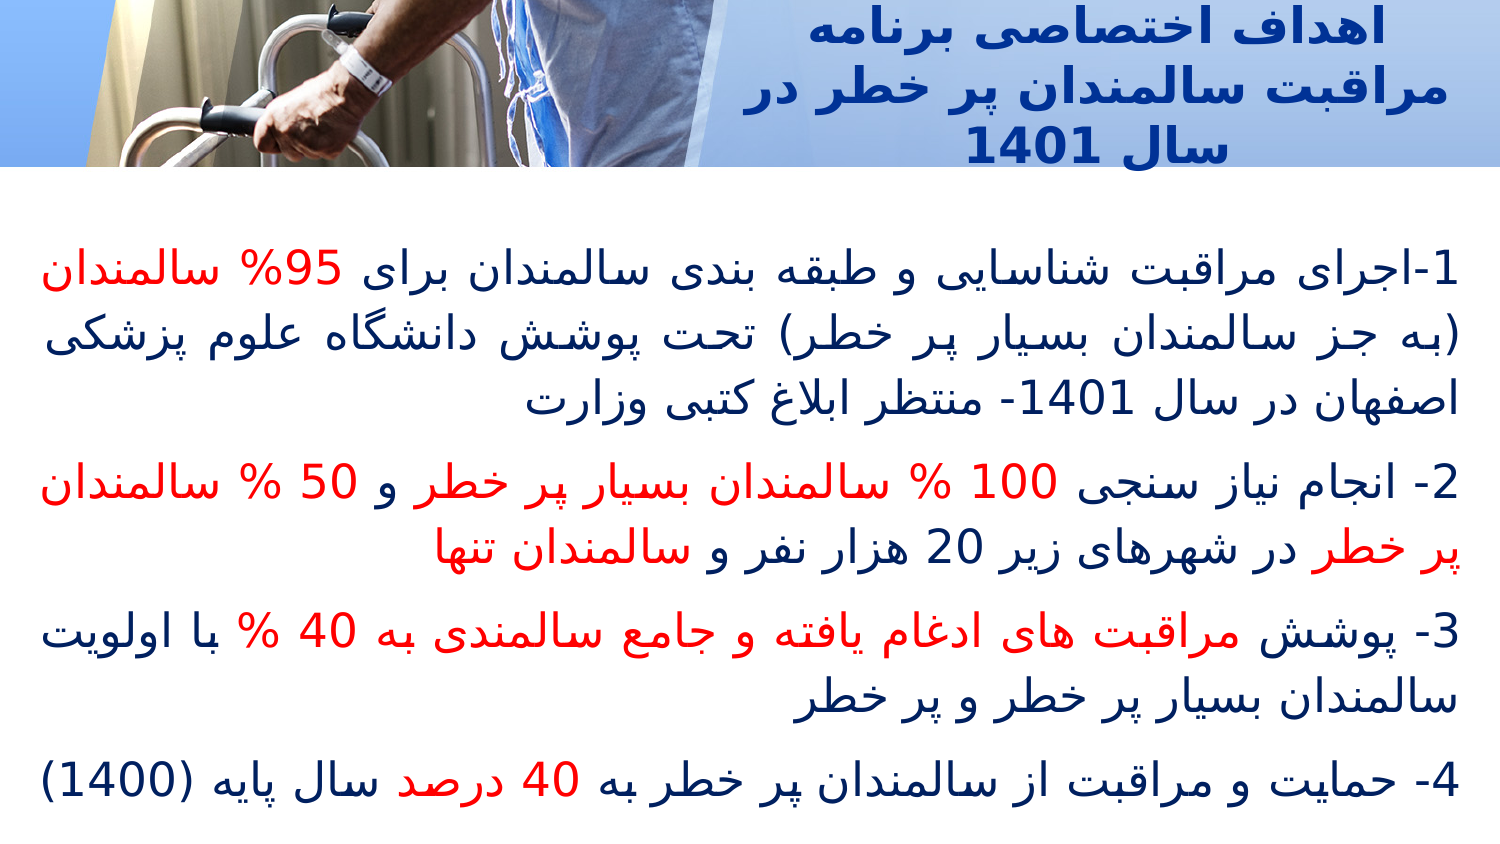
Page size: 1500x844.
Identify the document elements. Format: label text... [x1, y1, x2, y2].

picture [0, 0, 1500, 844]
list 1-اجرای مراقبت شناسایی و طبقه بندی سالمندان برای 95% سالمندان (به جز سالمندان بسیار پر خطر) تحت پوشش دانشگاه علوم پزشکی اصفهان در سال 1401- منتظر ابلاغ کتبی وزارت 2- انجام نیاز سنجی 100 % سالمندان بسیار پر خطر و 50 % سالمندان پر خطر در شهرهای زیر 20 هزار نفر و سالمندان تنها 3- پوشش مراقبت های ادغام یافته و جامع سالمندی به 40 % با اولویت سالمندان بسیار پر خطر و پر خطر 4- حمایت و مراقبت از سالمندان پر خطر به 40 درصد سال پایه (1400) [23, 221, 1477, 823]
title اهداف اختصاصی برنامه مراقبت سالمندان پر خطر در سال 1401 [695, 21, 1500, 147]
